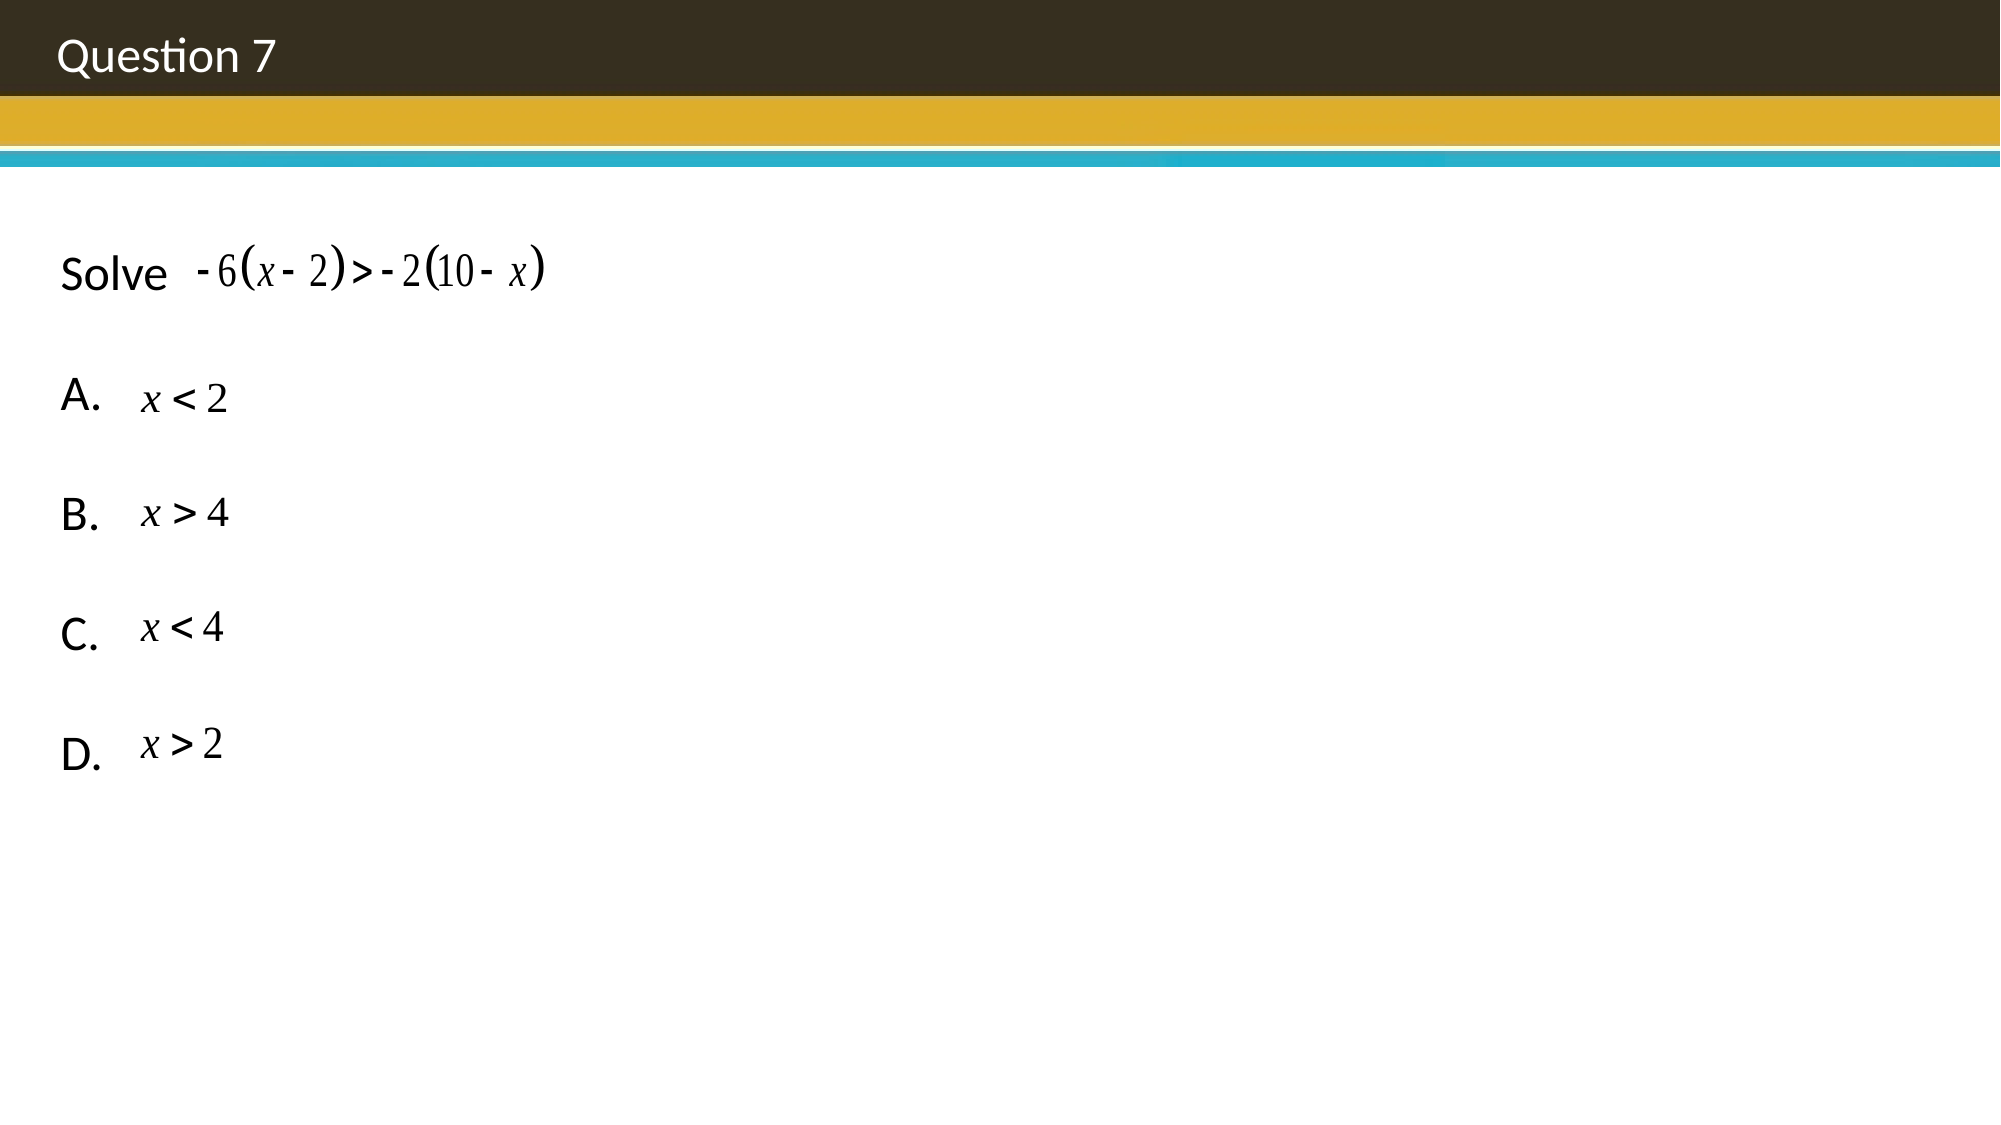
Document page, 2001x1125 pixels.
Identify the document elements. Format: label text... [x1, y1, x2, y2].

text_box Question 7 [41, 14, 293, 90]
picture [190, 234, 548, 315]
picture [0, 0, 2000, 167]
picture [132, 486, 237, 537]
picture [132, 716, 231, 770]
text_box Solve A. B. C. D. [45, 233, 1776, 789]
picture [132, 600, 232, 653]
picture [132, 373, 237, 423]
